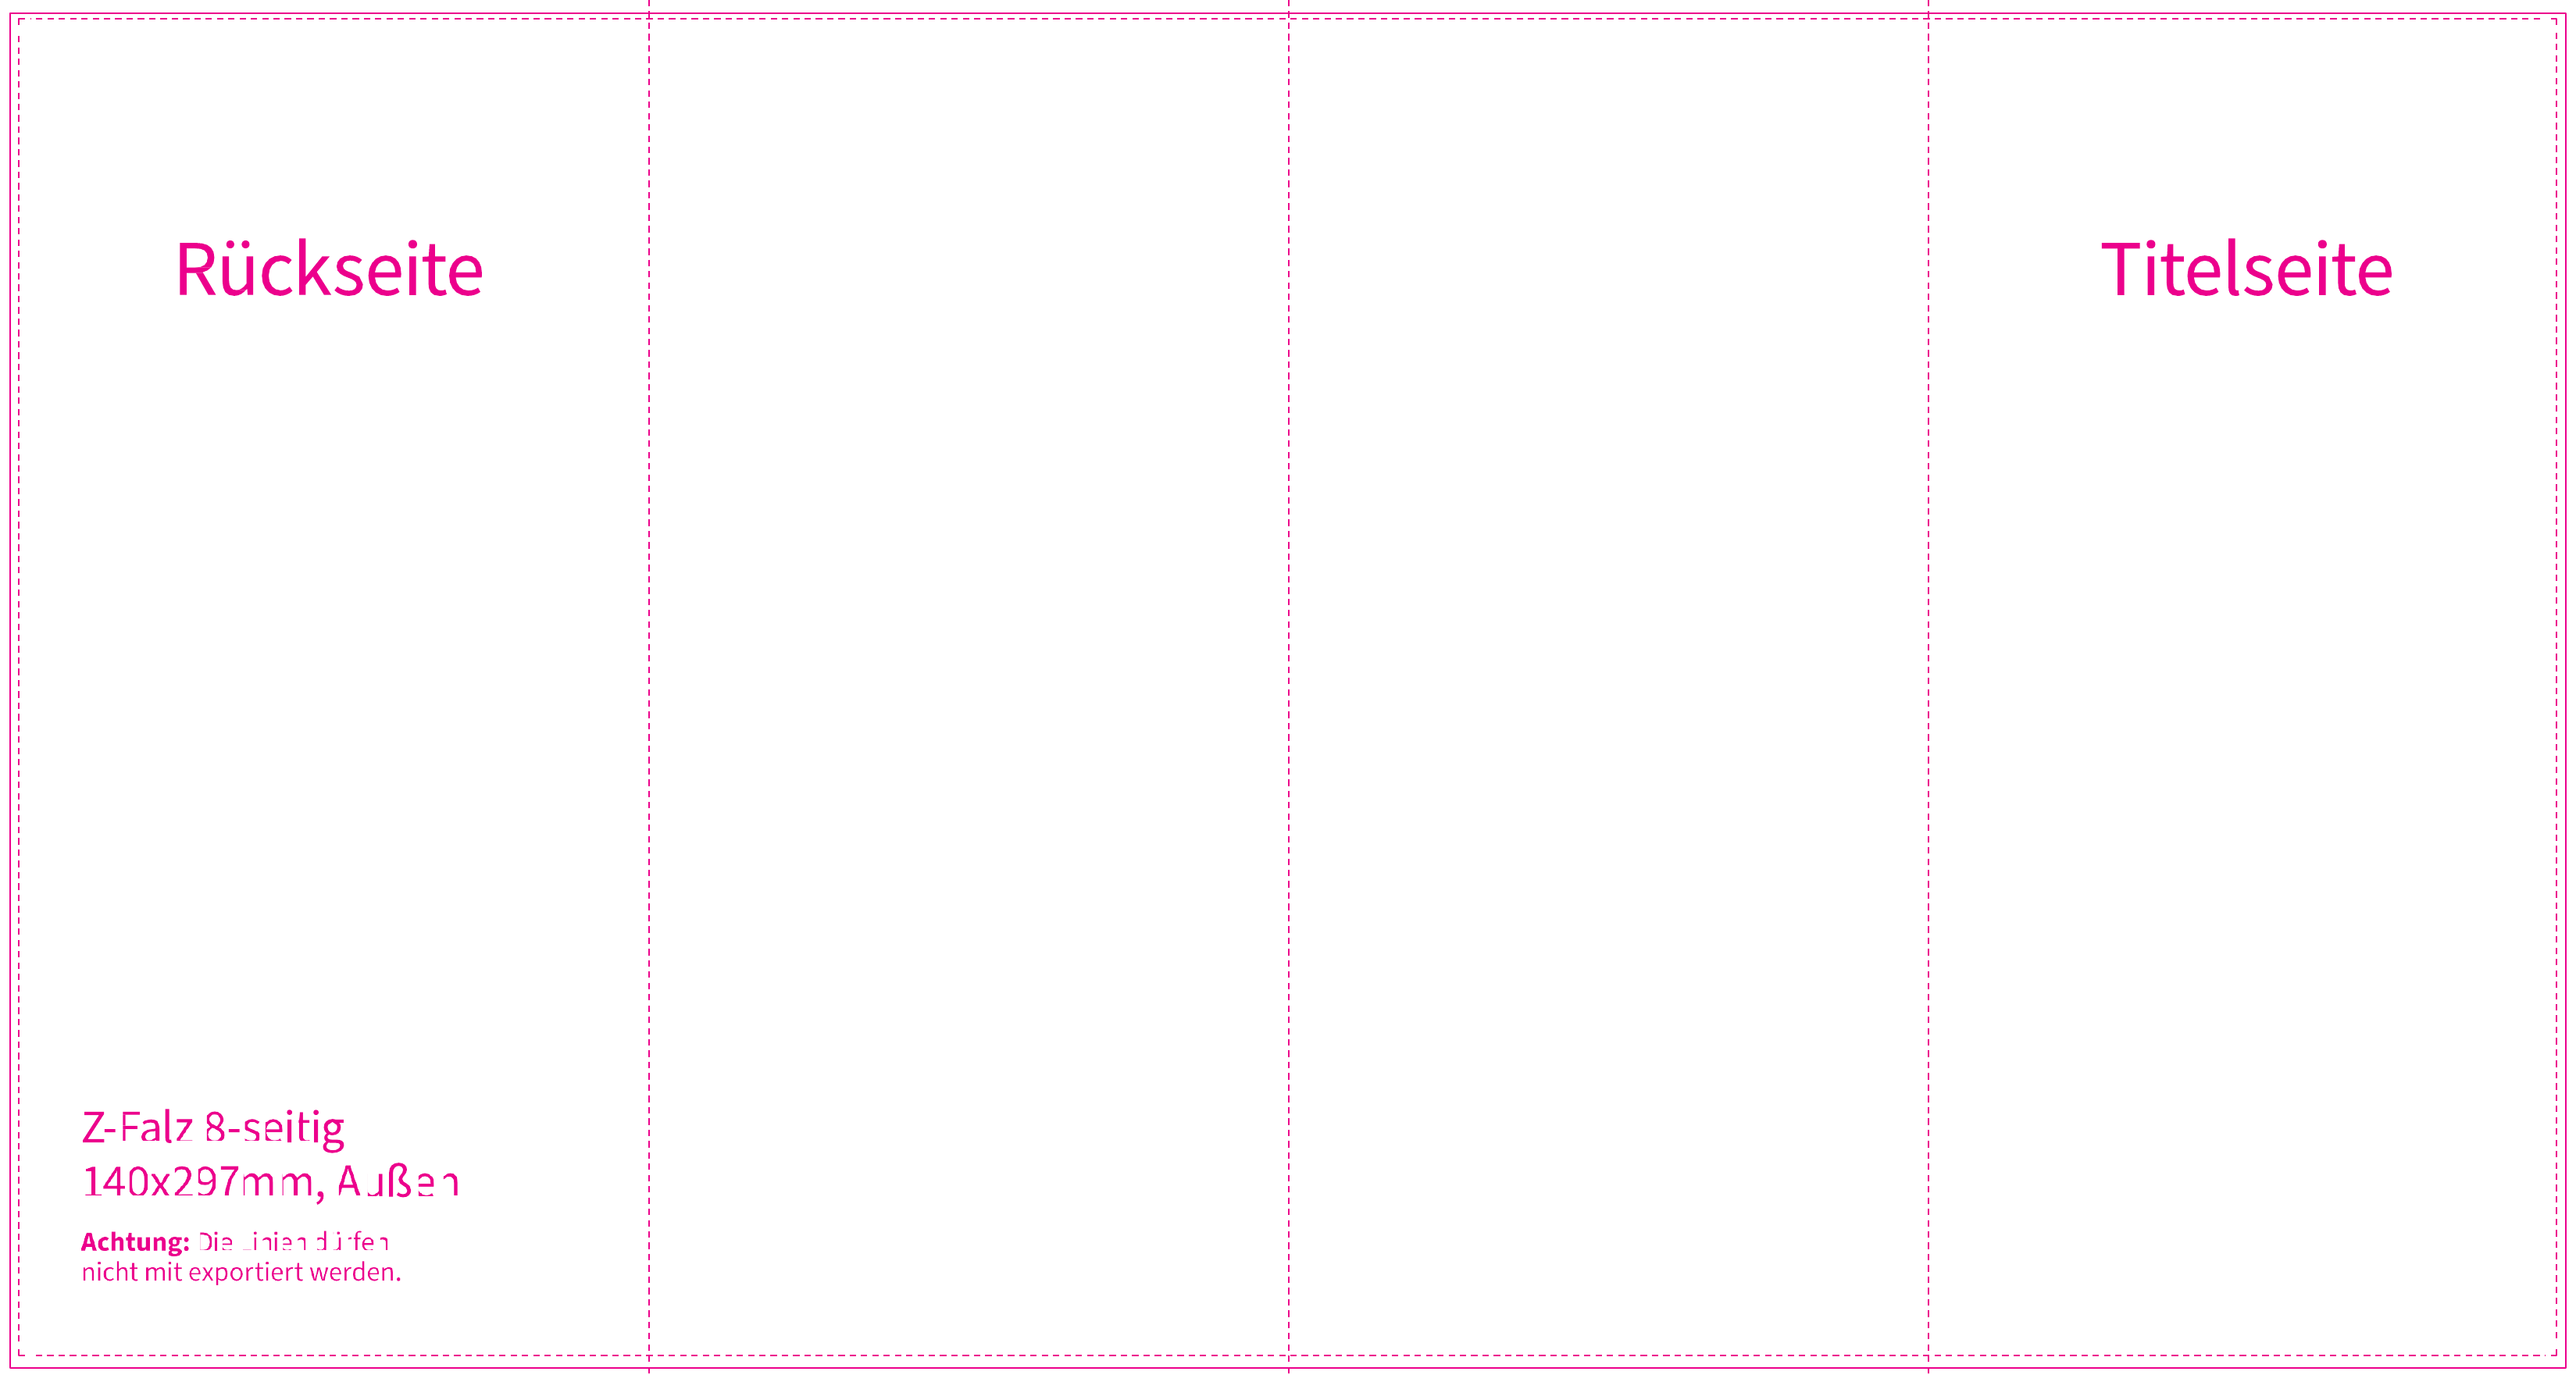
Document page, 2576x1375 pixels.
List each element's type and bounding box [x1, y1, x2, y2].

text_box [104, 1129, 116, 1133]
text_box [2551, 19, 2557, 25]
text_box [289, 1106, 311, 1142]
text_box [323, 1119, 344, 1153]
text_box [282, 1173, 312, 1195]
text_box [2319, 256, 2326, 295]
text_box [81, 1229, 404, 1286]
text_box [2228, 238, 2239, 296]
text_box [230, 1118, 260, 1142]
text_box [123, 1109, 161, 1141]
text_box [338, 1165, 361, 1195]
text_box [2187, 255, 2221, 296]
text_box [265, 1119, 283, 1141]
text_box [174, 1163, 273, 1196]
text_box [314, 1119, 319, 1143]
text_box [2147, 256, 2155, 295]
text_box [2244, 255, 2273, 296]
text_box [316, 1191, 324, 1205]
text_box [313, 1110, 319, 1115]
text_box [166, 1106, 193, 1142]
text_box [408, 240, 417, 249]
text_box [206, 1111, 225, 1141]
text_box [241, 240, 250, 249]
text_box [334, 255, 363, 296]
text_box [2332, 244, 2357, 296]
text_box [299, 238, 332, 295]
text_box [262, 255, 293, 296]
text_box [368, 255, 401, 296]
text_box [449, 255, 483, 296]
text_box [443, 1173, 458, 1195]
text_box [85, 1164, 170, 1196]
text_box [180, 243, 216, 295]
text_box [2551, 1349, 2557, 1355]
text_box [19, 19, 25, 25]
text_box [222, 256, 254, 296]
text_box [83, 1111, 105, 1143]
text_box [367, 1174, 383, 1196]
text_box [2160, 244, 2185, 296]
text_box [2317, 240, 2327, 249]
text_box [392, 1160, 434, 1196]
text_box [2146, 240, 2156, 249]
text_box [226, 240, 234, 249]
text_box [19, 1349, 25, 1355]
text_box [2278, 255, 2311, 296]
text_box [2358, 255, 2392, 296]
text_box [423, 244, 447, 296]
text_box [2101, 243, 2140, 295]
text_box [409, 256, 416, 295]
